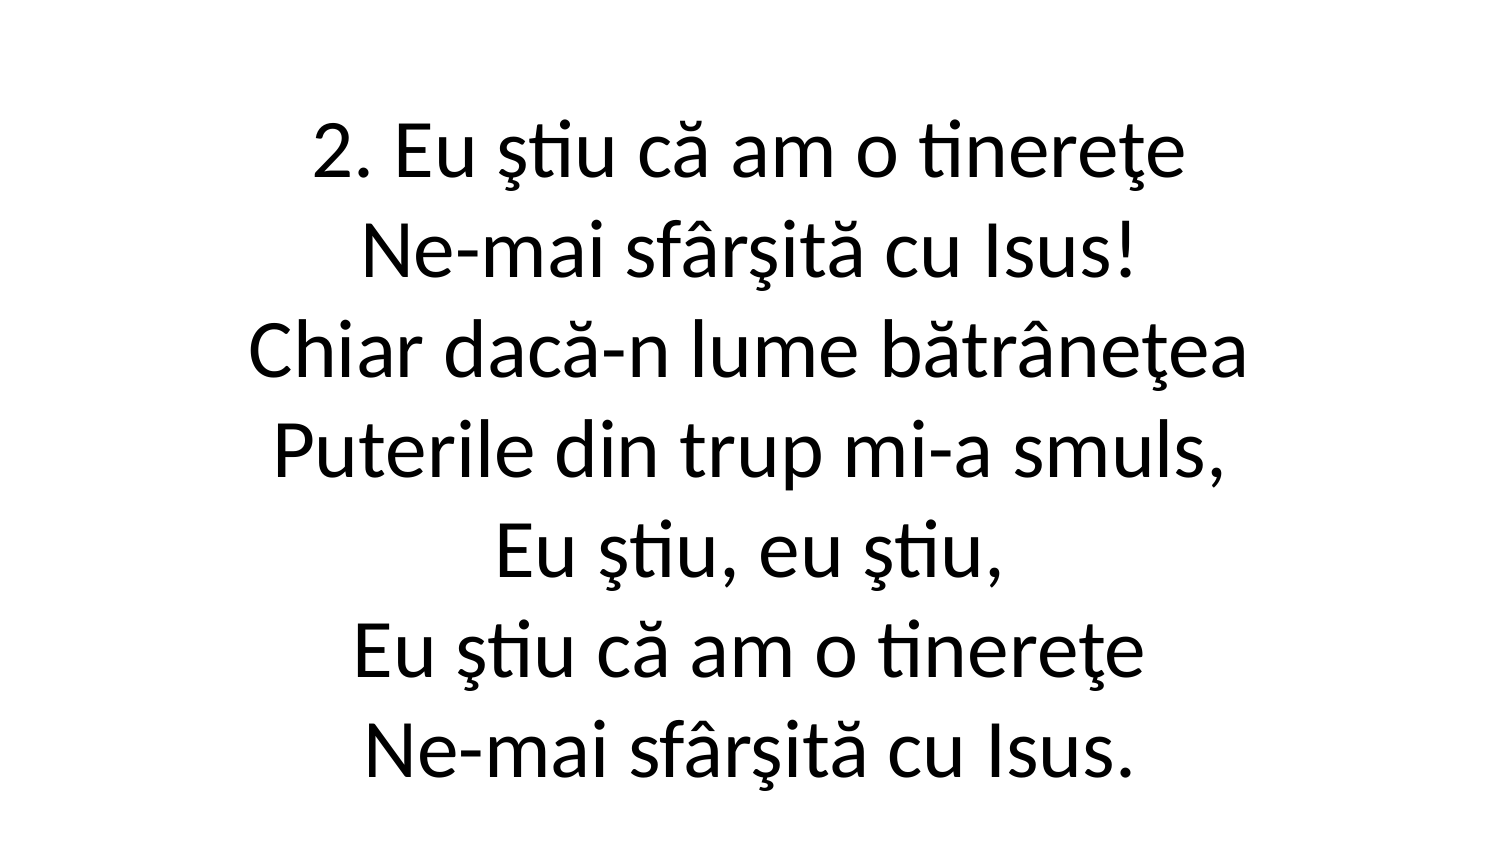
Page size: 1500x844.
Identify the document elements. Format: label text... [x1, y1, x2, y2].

text_box 2. Eu ştiu că am o tinereţe Ne-mai sfârşită cu Isus! Chiar dacă-n lume bătrâneţea Puterile din trup mi-a smuls, Eu ştiu, eu ştiu, Eu ştiu că am o tinereţe Ne-mai sfârşită cu Isus. [234, 42, 1266, 802]
